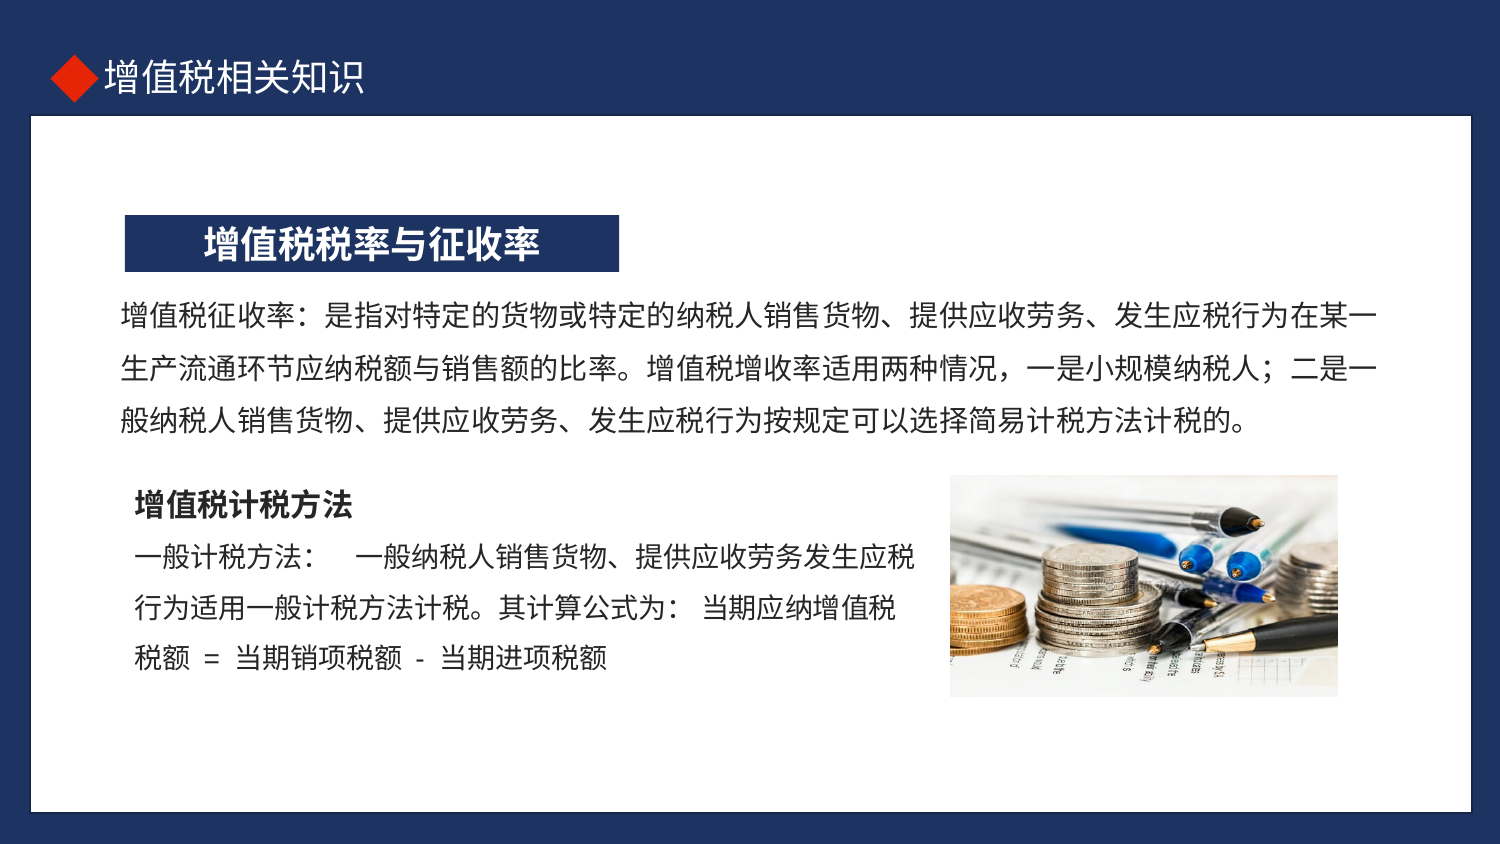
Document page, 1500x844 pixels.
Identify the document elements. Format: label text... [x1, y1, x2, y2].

text_box 增值税征收率：是指对特定的货物或特定的纳税人销售货物、提供应收劳务、发生应税行为在某一生产流通环节应纳税额与销售额的比率。增值税增收率适用两种情况，一是小规模纳税人；二是一般纳税人销售货物、提供应收劳务、发生应税行为按规定可以选择简易计税方法计税的。 [105, 272, 1395, 445]
text_box 增值税税率与征收率 [124, 215, 620, 272]
picture [949, 475, 1338, 697]
text_box 增值税计税方法 一般计税方法： 一般纳税人销售货物、提供应收劳务发生应税行为适用一般计税方法计税。其计算公式为： 当期应纳增值税税额 = 当期销项税额 - 当期进项税额 [120, 459, 938, 682]
